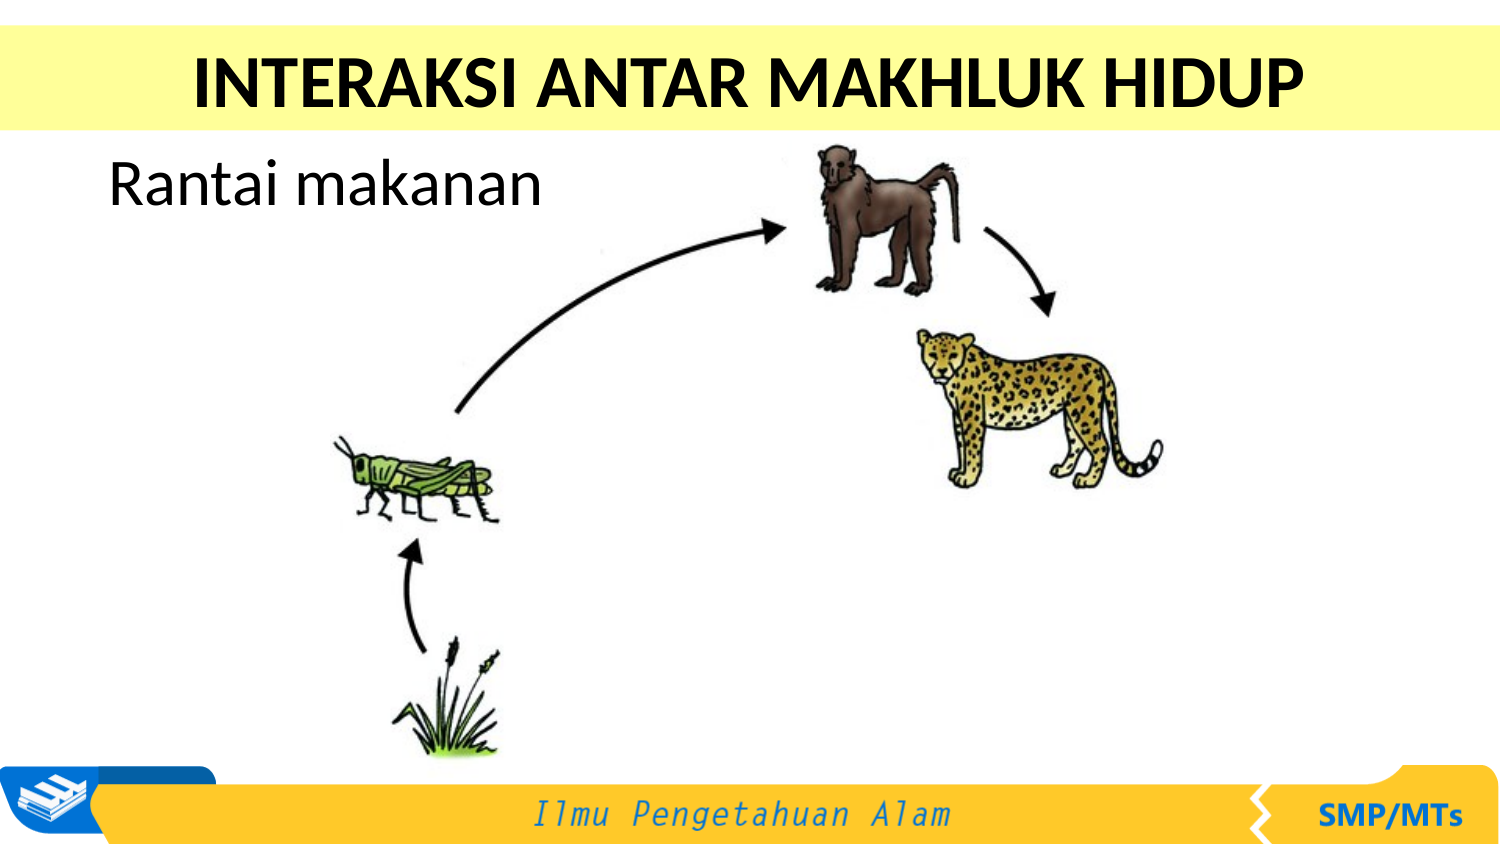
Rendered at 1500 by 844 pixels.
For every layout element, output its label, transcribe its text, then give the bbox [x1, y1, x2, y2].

text_box Rantai makanan [93, 131, 326, 227]
picture [0, 130, 1499, 844]
text_box INTERAKSI ANTAR MAKHLUK HIDUP [0, 25, 1500, 131]
